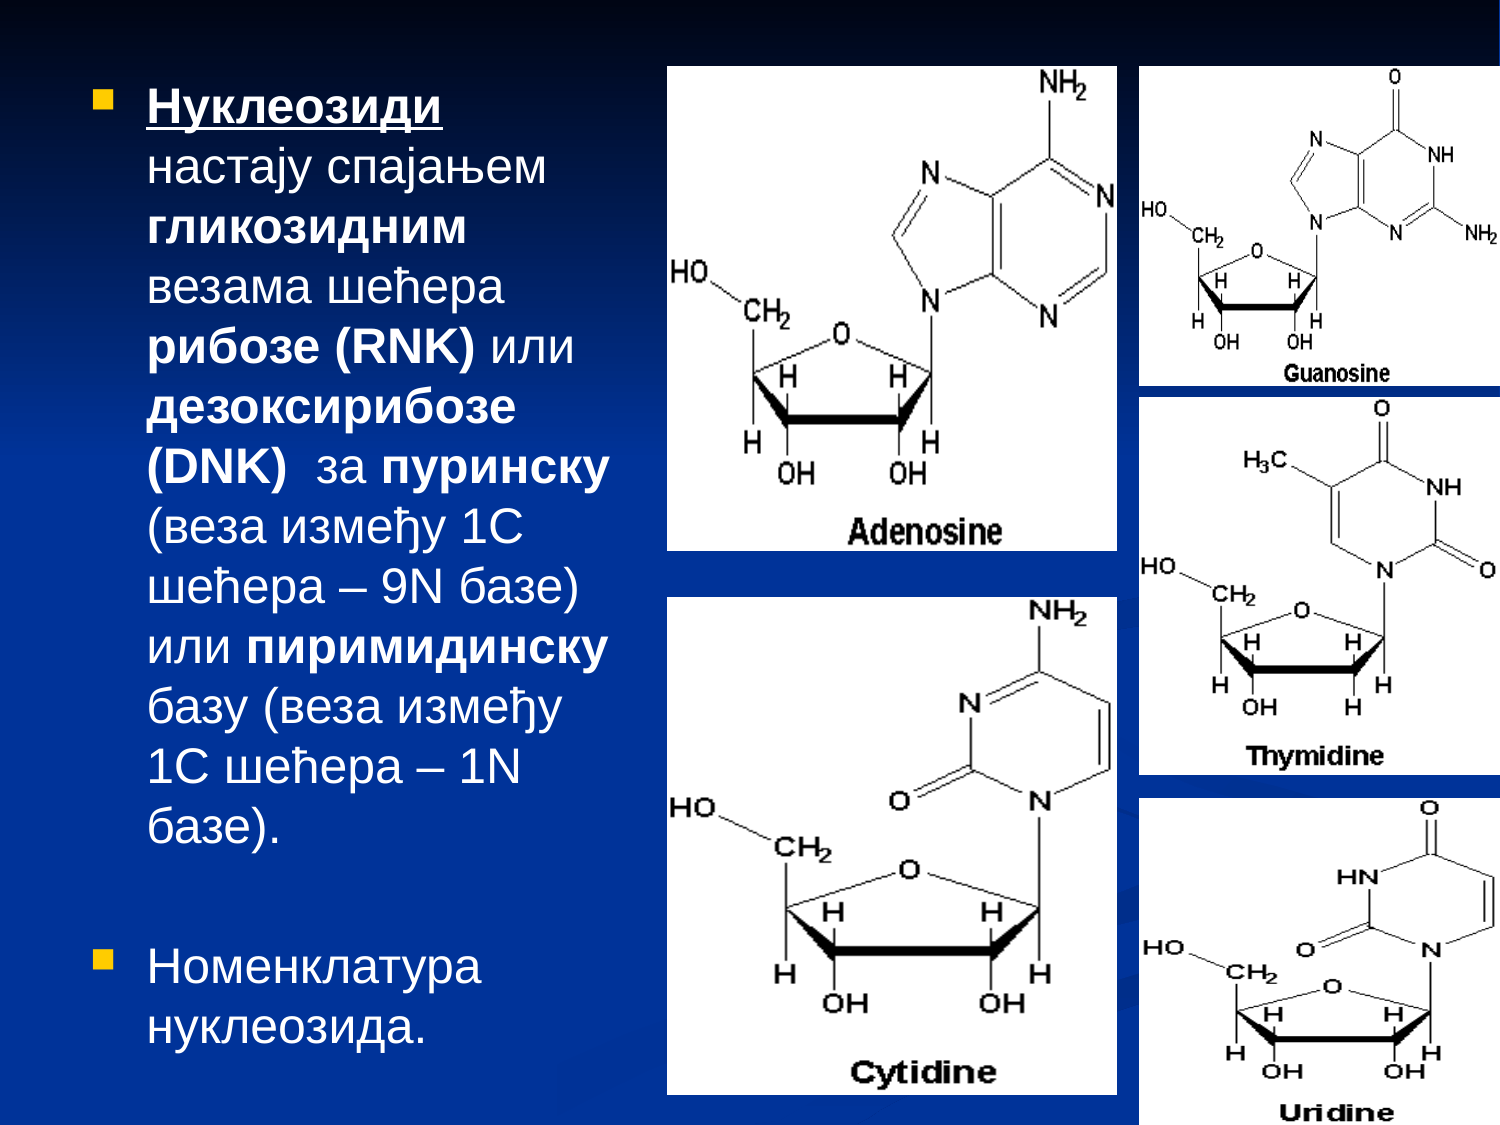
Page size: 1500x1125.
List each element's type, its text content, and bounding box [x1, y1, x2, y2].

picture [666, 66, 1117, 551]
picture [666, 597, 1117, 1095]
picture [1139, 396, 1500, 776]
list Нуклеозиди настају спајањем гликозидним везама шећера рибозе (RNK) или дезоксирибозе (DNK) за пуринску (веза између 1C шећера – 9N базе) или пиримидинску базу (веза између 1C шећера – 1N базе). Номенклатура нуклеозида. [74, 66, 644, 1083]
picture [1139, 798, 1500, 1125]
picture [1139, 66, 1500, 386]
